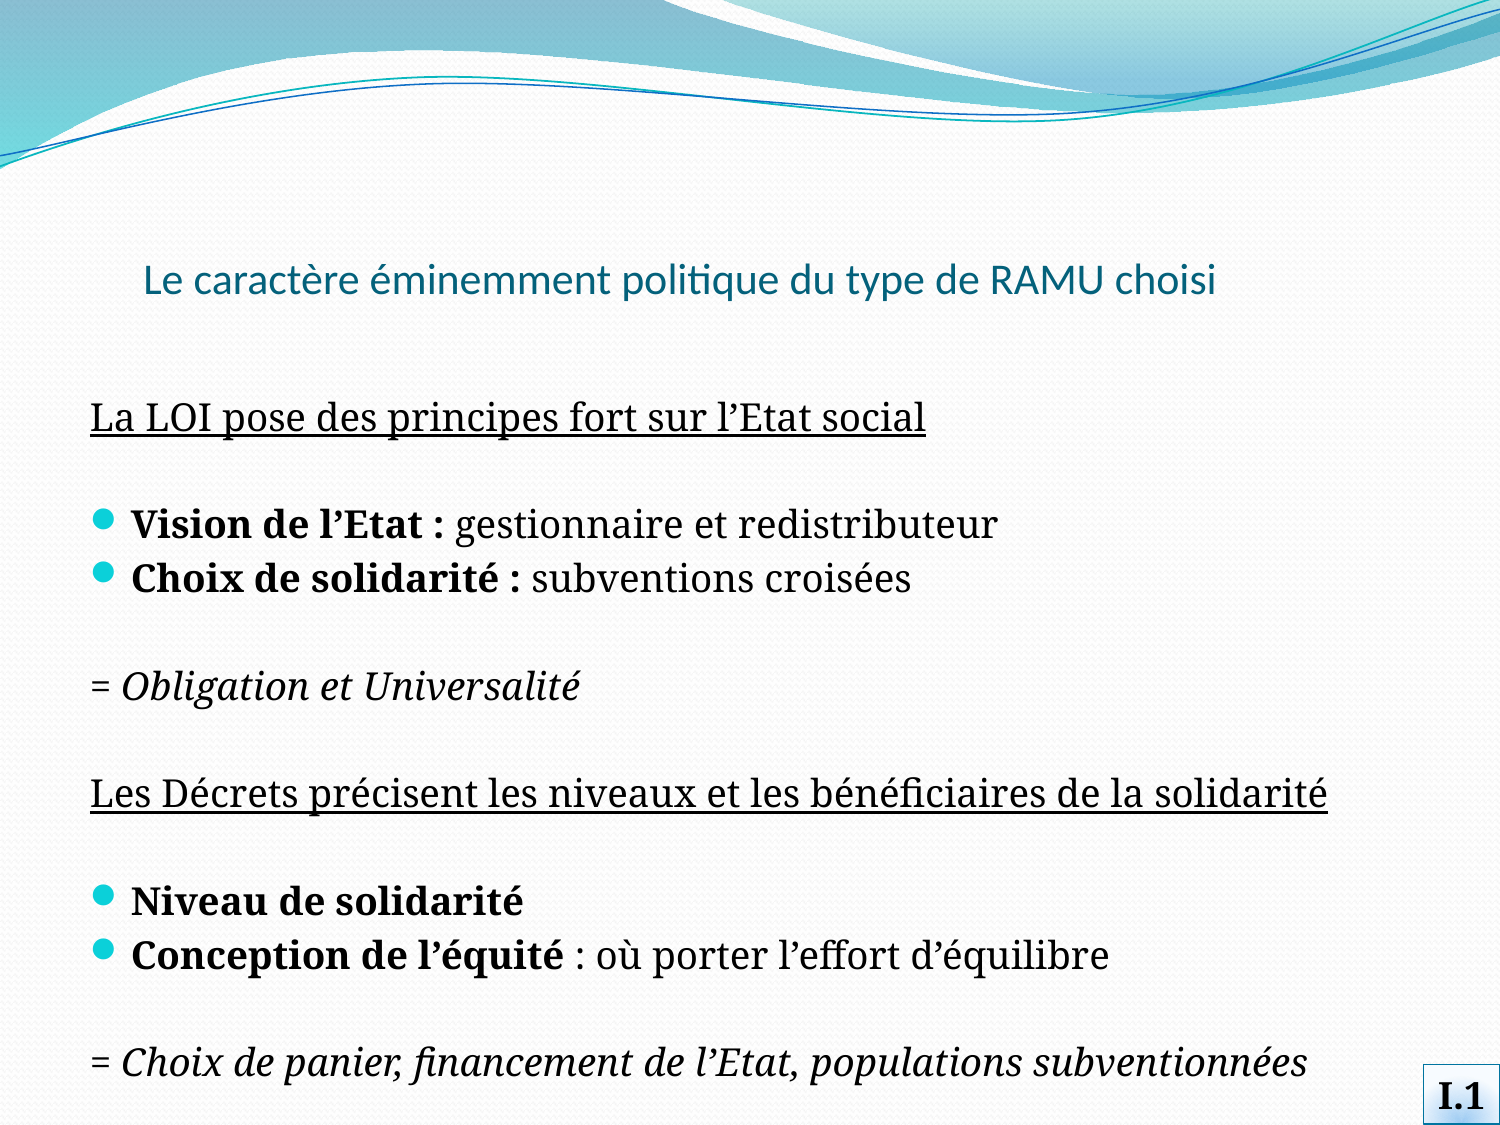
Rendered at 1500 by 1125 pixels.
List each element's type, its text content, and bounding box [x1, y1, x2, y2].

text_box I.1 [1423, 1064, 1500, 1125]
list La LOI pose des principes fort sur l’Etat social Vision de l’Etat : gestionnaire et redistributeur Choix de solidarité : subventions croisées = Obligation et Universalité Les Décrets précisent les niveaux et les bénéficiaires de la solidarité Niveau de solidarité Conception de l’équité : où porter l’effort d’équilibre = Choix de panier, financement de l’Etat, populations subventionnées [75, 385, 1425, 1095]
title Le caractère éminemment politique du type de RAMU choisi [76, 160, 1425, 303]
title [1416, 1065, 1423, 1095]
